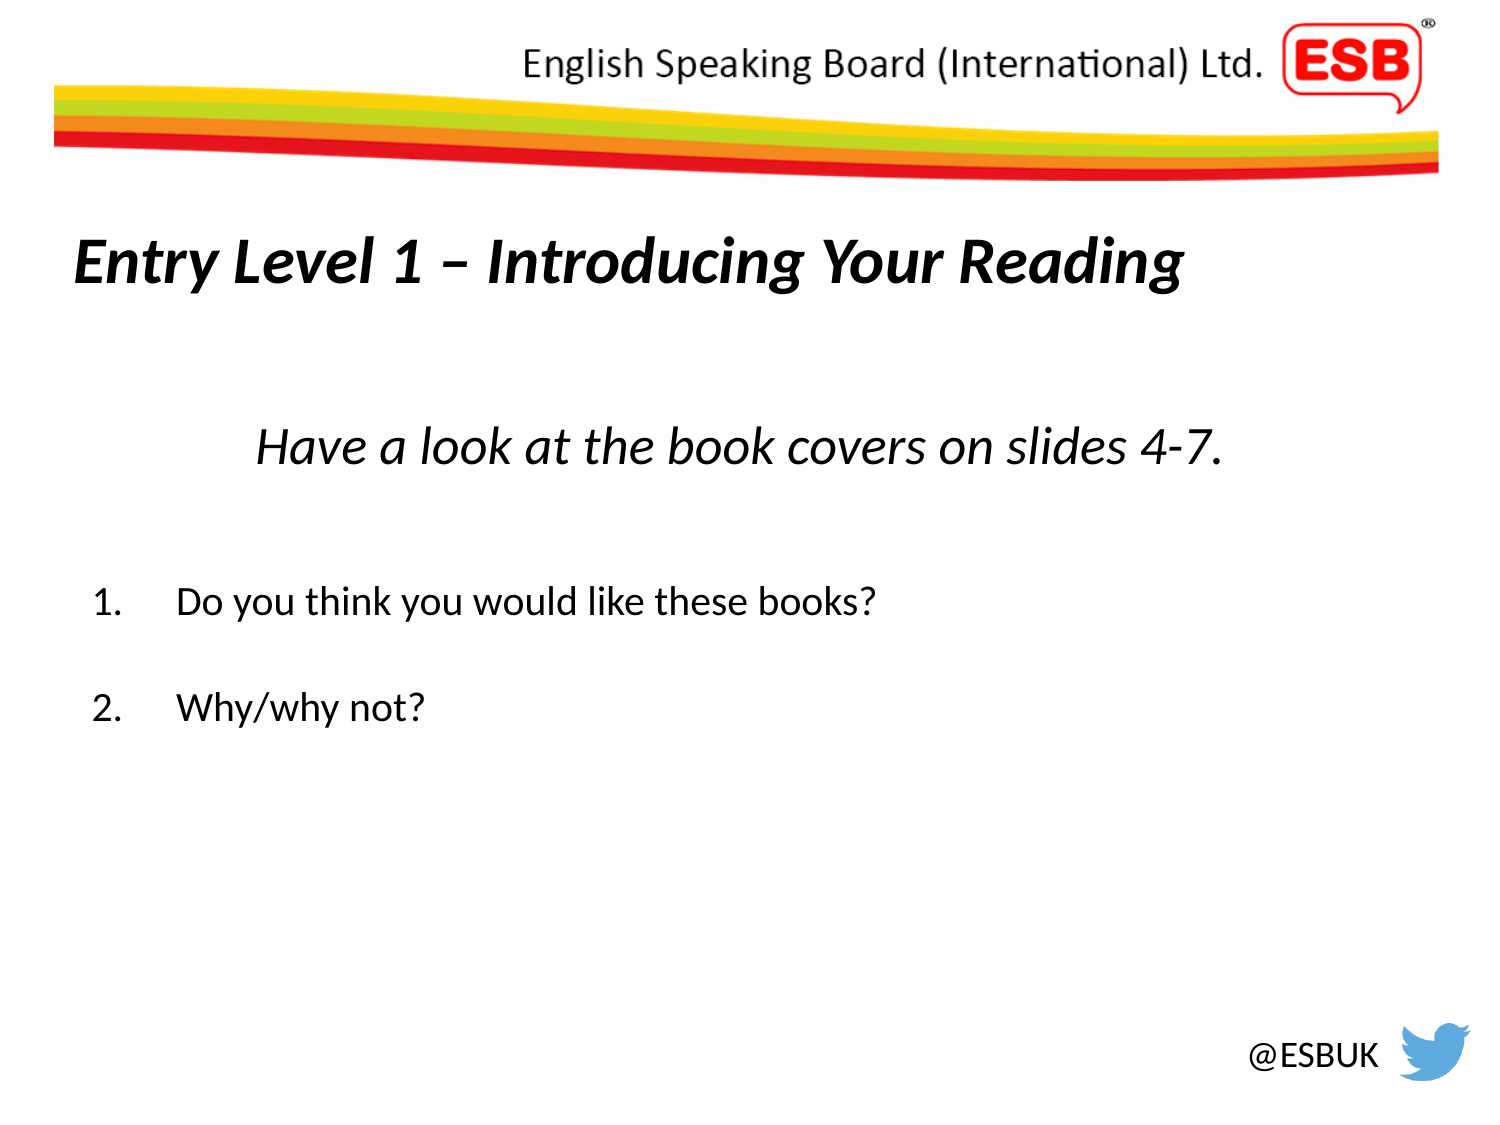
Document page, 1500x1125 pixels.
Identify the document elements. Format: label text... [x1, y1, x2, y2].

picture [1399, 1023, 1471, 1081]
picture [0, 0, 1500, 189]
title Entry Level 1 – Introducing Your Reading [58, 208, 1418, 305]
subtitle Have a look at the book covers on slides 4-7. Do you think you would like these books? Why/why not? [76, 410, 1418, 820]
